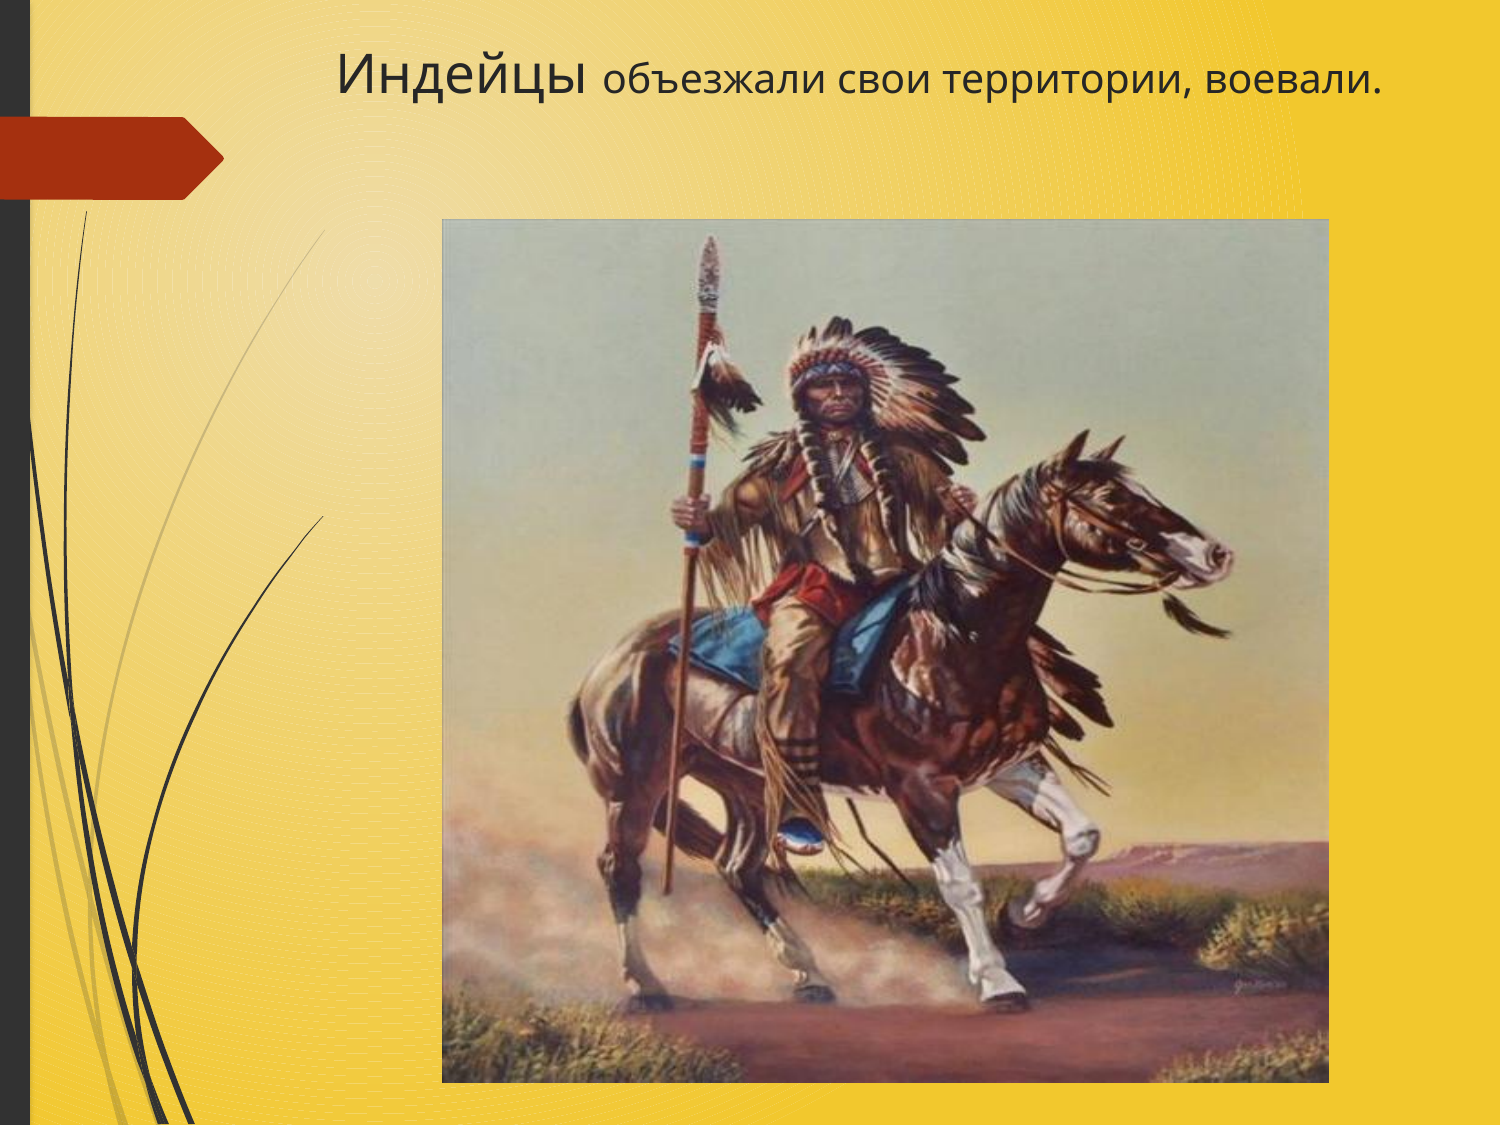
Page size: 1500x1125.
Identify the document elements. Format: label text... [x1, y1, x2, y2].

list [442, 219, 1329, 1083]
title Индейцы объезжали свои территории, воевали. [319, 30, 1400, 161]
